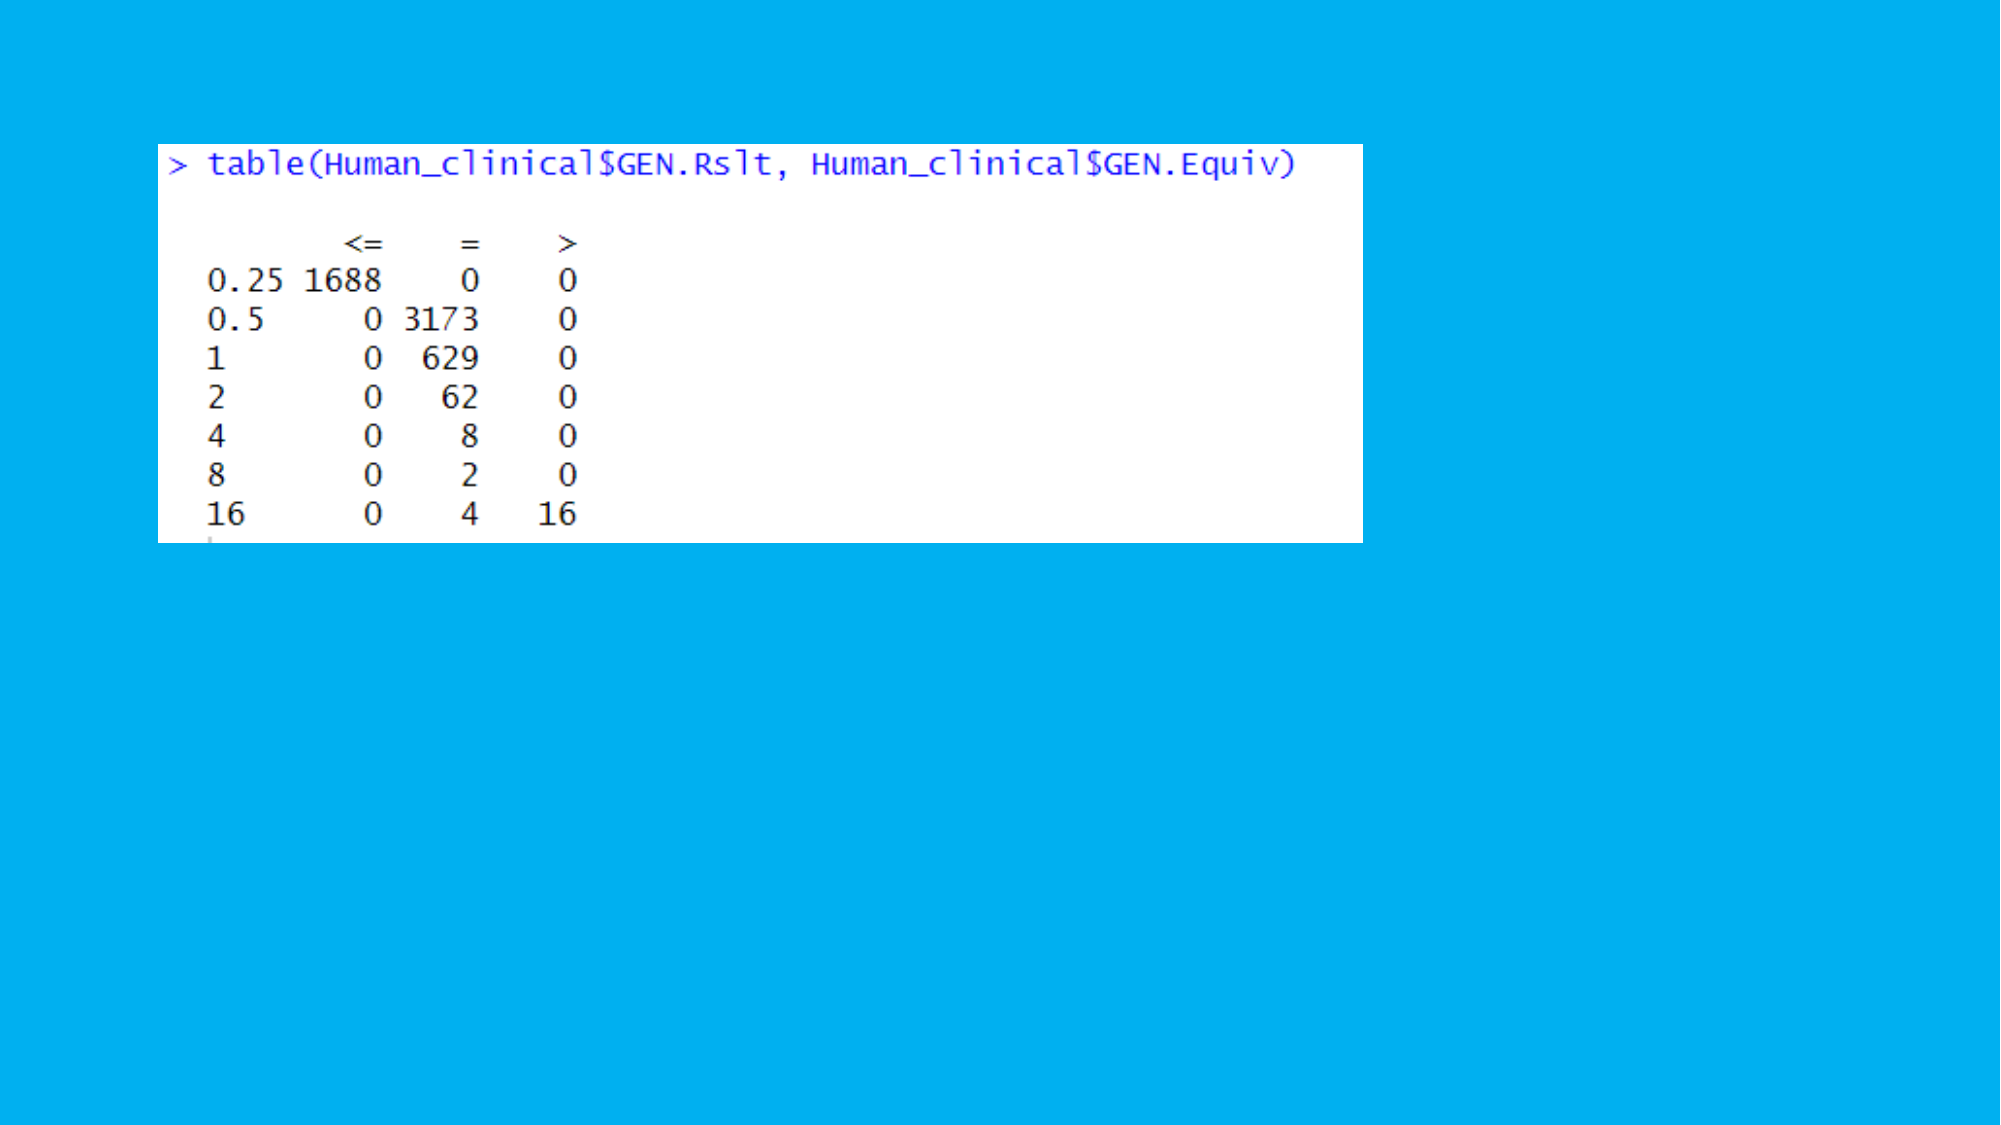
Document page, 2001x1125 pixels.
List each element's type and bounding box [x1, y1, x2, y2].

picture [159, 145, 1362, 542]
